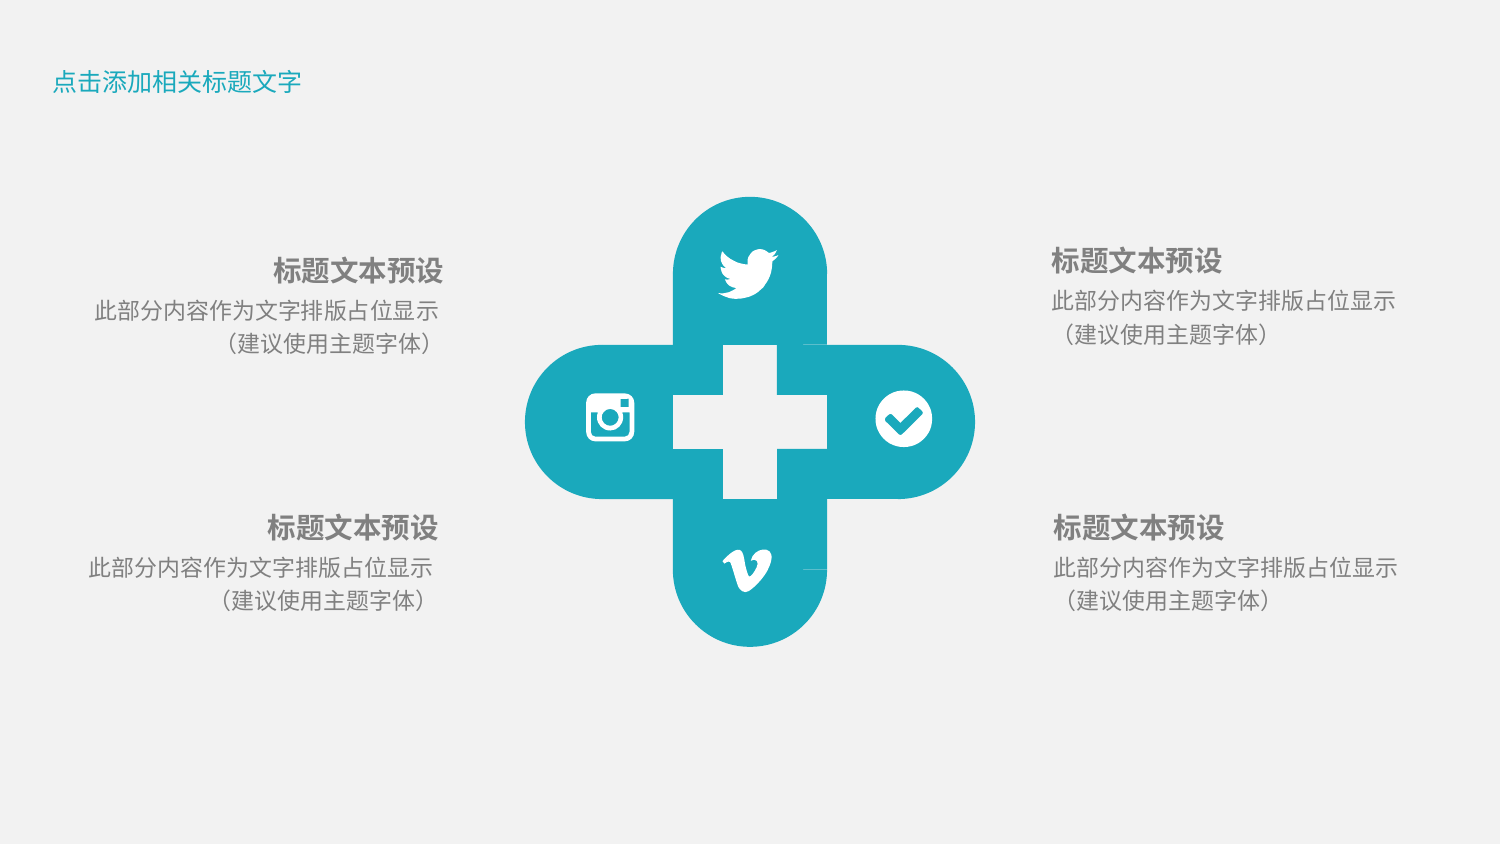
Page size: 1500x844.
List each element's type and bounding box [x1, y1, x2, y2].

text_box [87, 243, 1413, 619]
text_box [524, 626, 976, 648]
text_box [524, 196, 976, 241]
